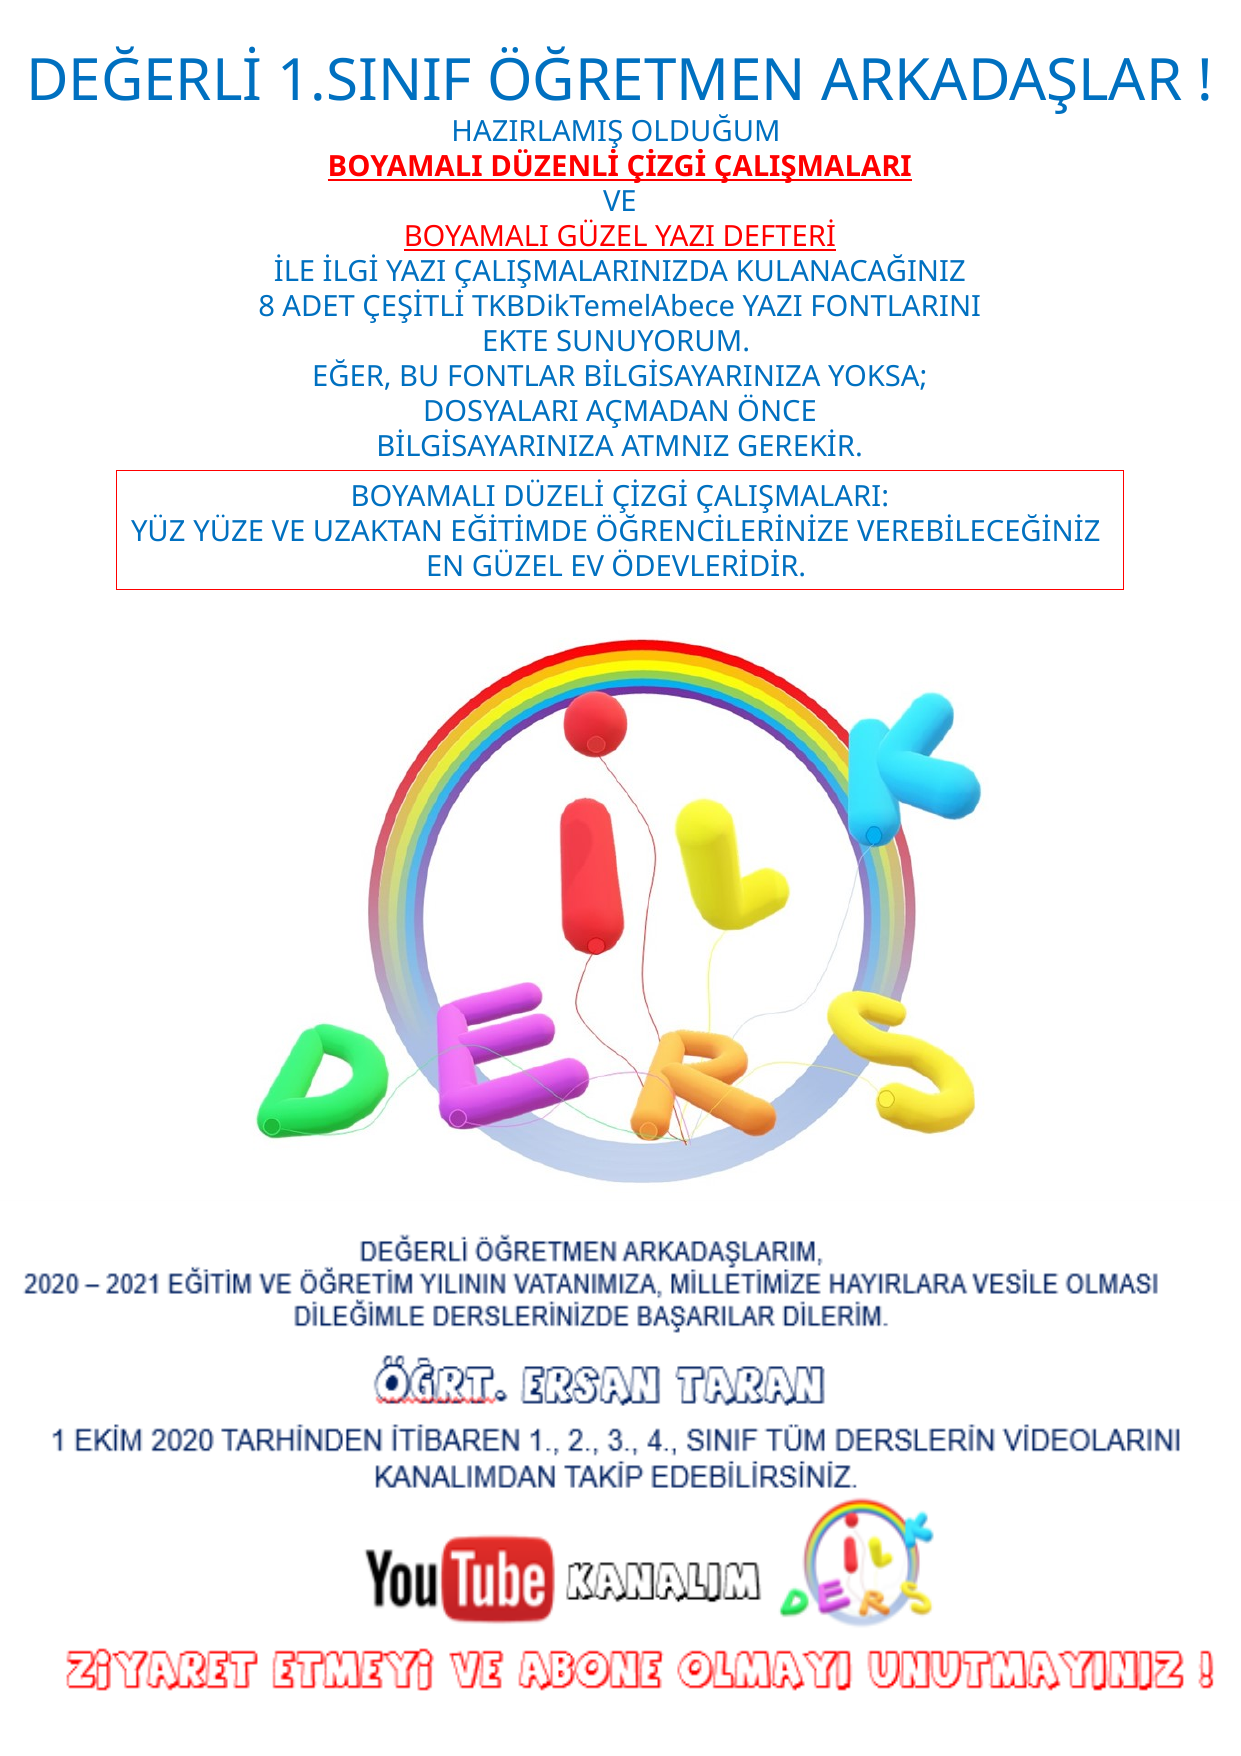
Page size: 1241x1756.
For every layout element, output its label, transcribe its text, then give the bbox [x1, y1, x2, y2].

text_box DEĞERLİ 1.SINIF ÖĞRETMEN ARKADAŞLAR ! HAZIRLAMIŞ OLDUĞUM BOYAMALI DÜZENLİ ÇİZGİ ÇALIŞMALARI VE BOYAMALI GÜZEL YAZI DEFTERİ İLE İLGİ YAZI ÇALIŞMALARINIZDA KULANACAĞINIZ 8 ADET ÇEŞİTLİ TKBDikTemelAbece YAZI FONTLARINI EKTE SUNUYORUM. EĞER, BU FONTLAR BİLGİSAYARINIZA YOKSA; DOSYALARI AÇMADAN ÖNCE BİLGİSAYARINIZA ATMNIZ GEREKİR. [11, 34, 1229, 470]
text_box BOYAMALI DÜZELİ ÇİZGİ ÇALIŞMALARI: YÜZ YÜZE VE UZAKTAN EĞİTİMDE ÖĞRENCİLERİNİZE VEREBİLECEĞİNİZ EN GÜZEL EV ÖDEVLERİDİR. [116, 470, 1124, 590]
picture [0, 630, 1241, 1711]
